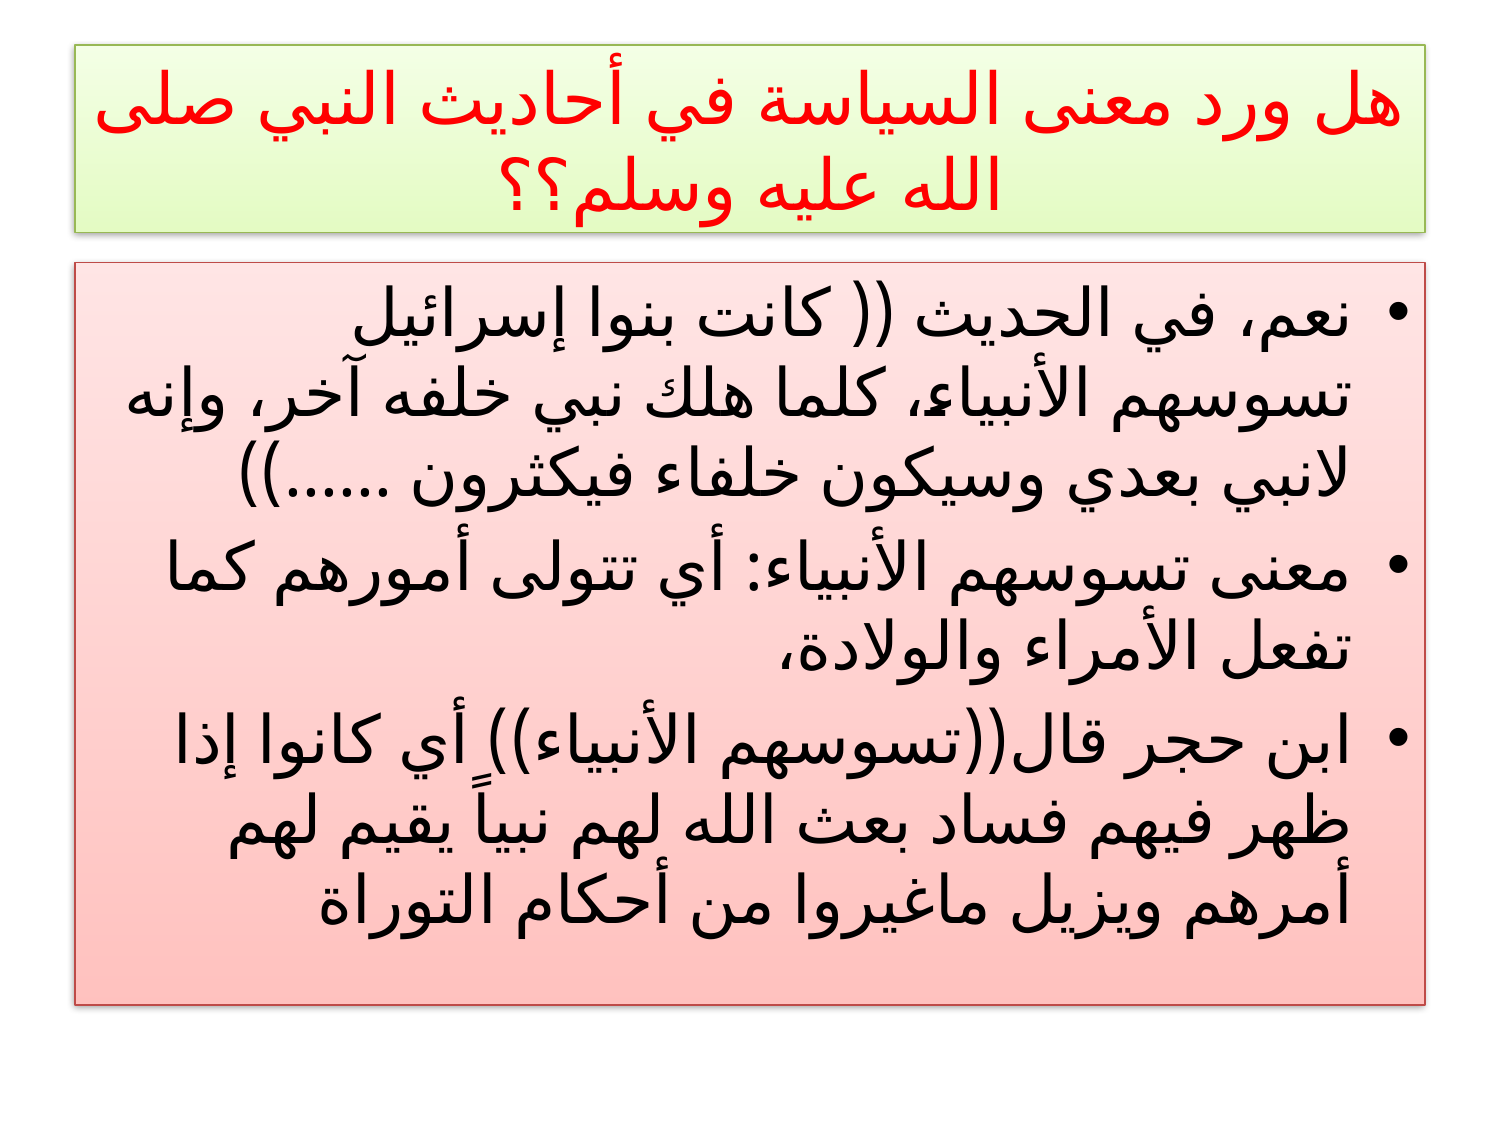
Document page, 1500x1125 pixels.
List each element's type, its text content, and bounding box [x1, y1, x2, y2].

title هل ورد معنى السياسة في أحاديث النبي صلى الله عليه وسلم؟؟ [74, 44, 1426, 233]
list نعم، في الحديث (( كانت بنوا إسرائيل تسوسهم الأنبياء، كلما هلك نبي خلفه آخر، وإنه لانبي بعدي وسيكون خلفاء فيكثرون ......)) معنى تسوسهم الأنبياء: أي تتولى أمورهم كما تفعل الأمراء والولادة، ابن حجر قال((تسوسهم الأنبياء)) أي كانوا إذا ظهر فيهم فساد بعث الله لهم نبياً يقيم لهم أمرهم ويزيل ماغيروا من أحكام التوراة [74, 262, 1426, 1006]
